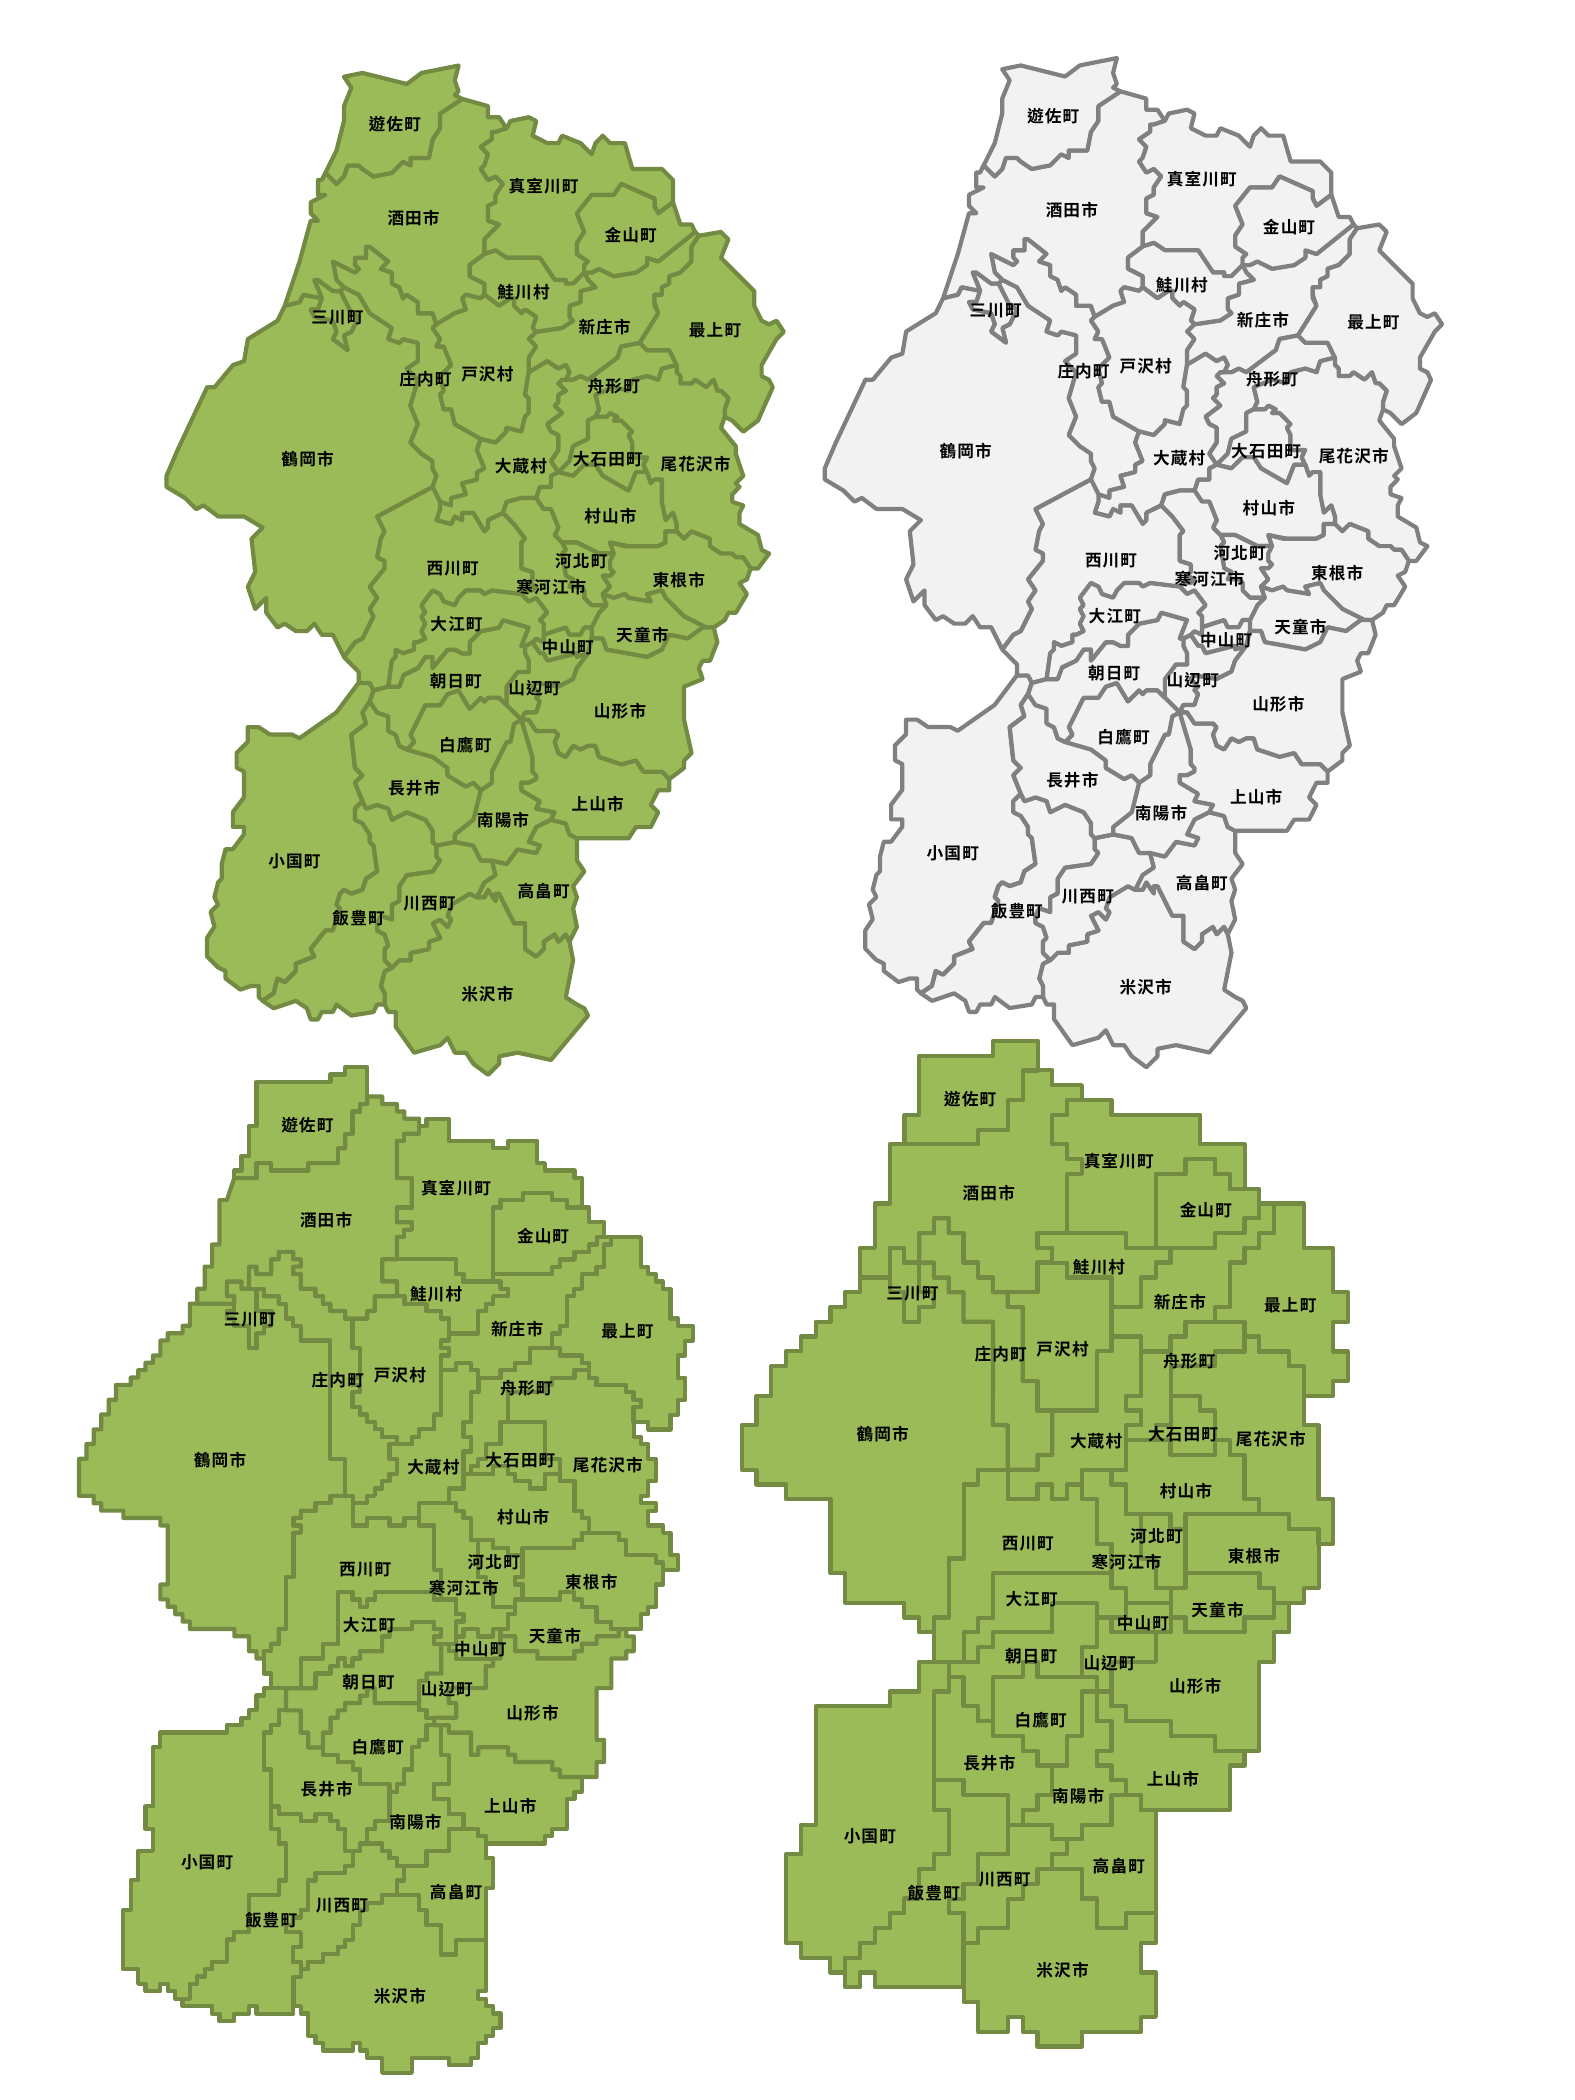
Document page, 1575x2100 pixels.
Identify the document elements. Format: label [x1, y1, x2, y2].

text_box [252, 106, 758, 1013]
text_box [166, 65, 785, 1076]
text_box [164, 1107, 670, 2014]
text_box [78, 1066, 693, 2073]
text_box [741, 1040, 1349, 2047]
text_box [824, 57, 1443, 1068]
text_box [910, 98, 1416, 1005]
text_box [827, 1081, 1333, 1988]
